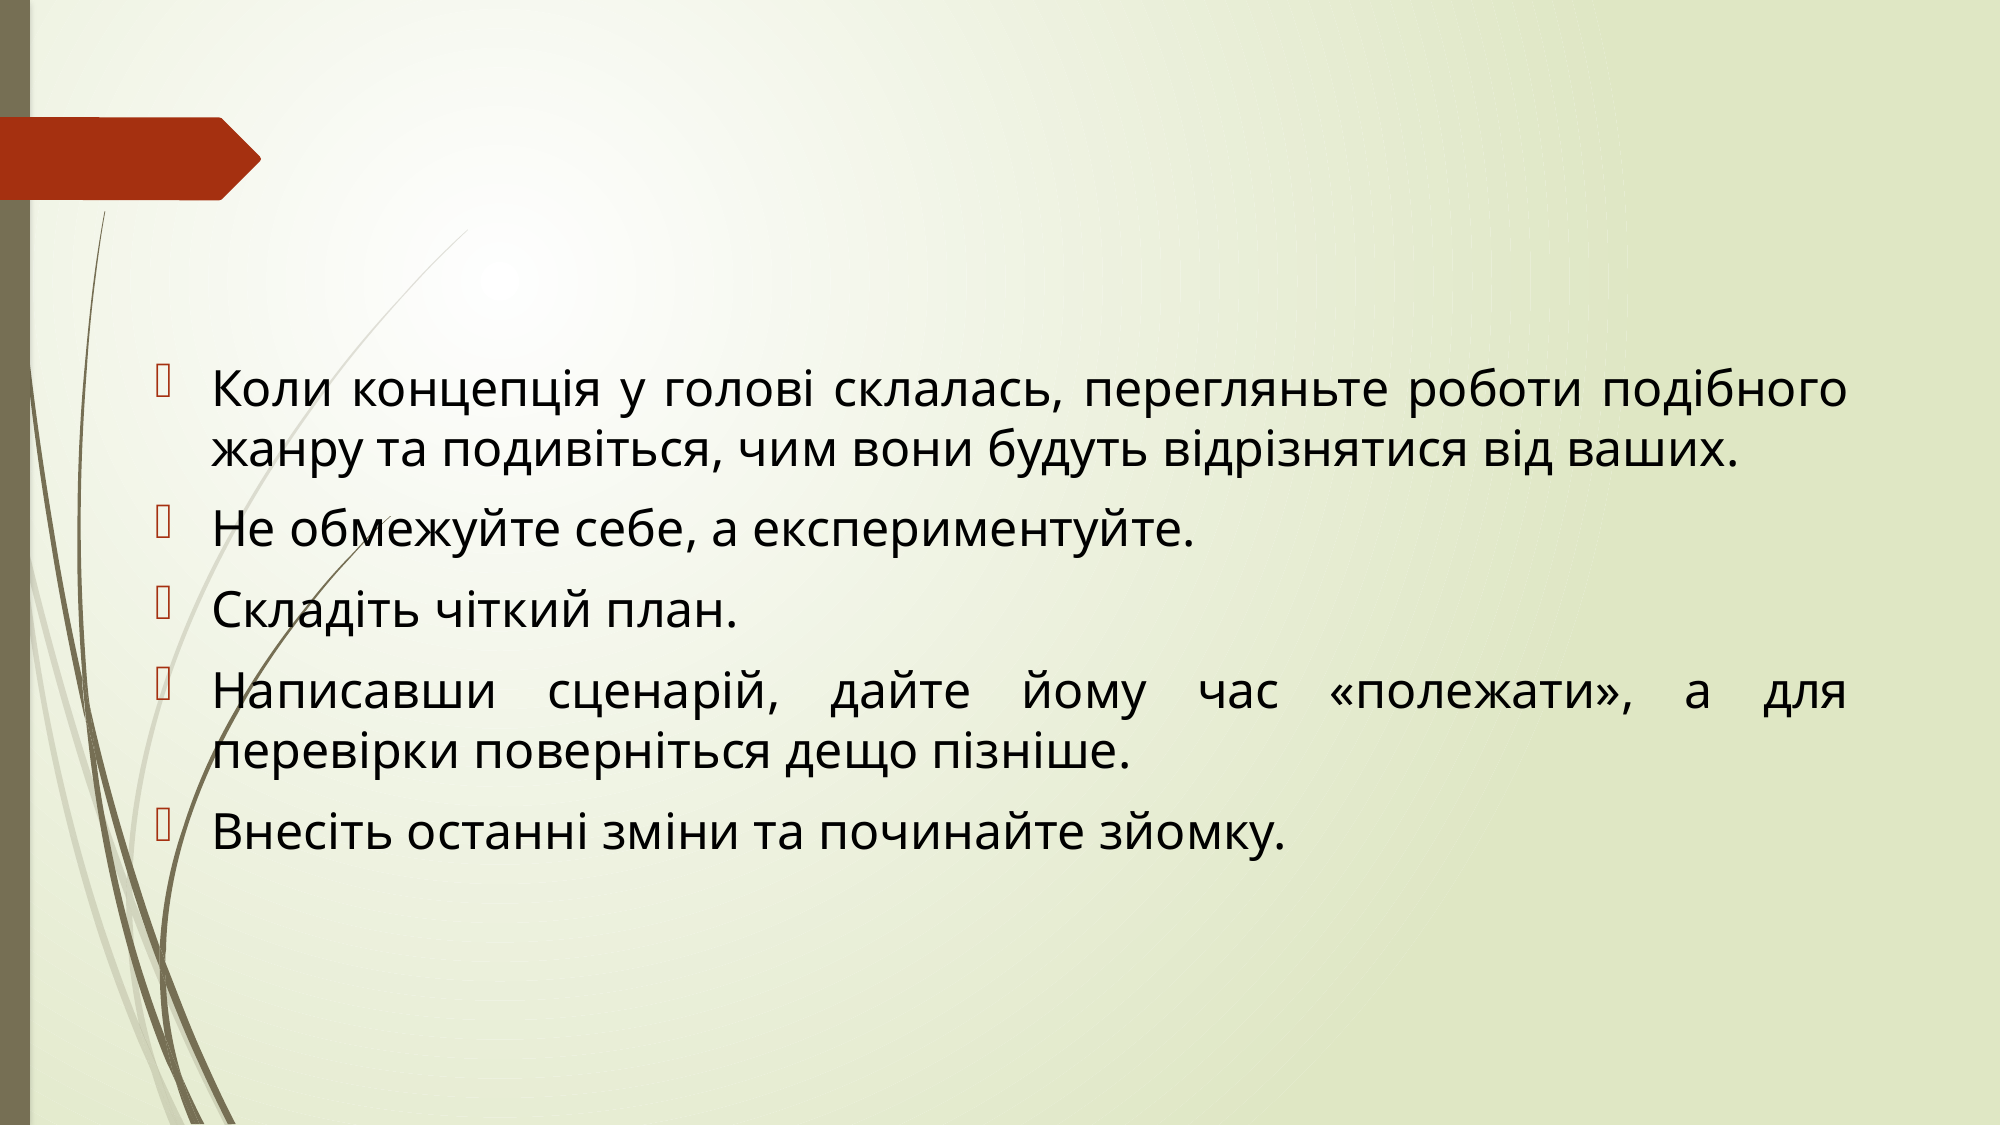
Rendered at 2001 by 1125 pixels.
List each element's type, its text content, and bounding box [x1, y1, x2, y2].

list Коли концепція у голові склалась, перегляньте роботи подібного жанру та подивіться, чим вони будуть відрізнятися від ваших. Не обмежуйте себе, а експериментуйте. Складіть чіткий план. Написавши сценарій, дайте йому час «полежати», а для перевірки поверніться дещо пізніше. Внесіть останні зміни та починайте зйомку. [139, 348, 1865, 1125]
